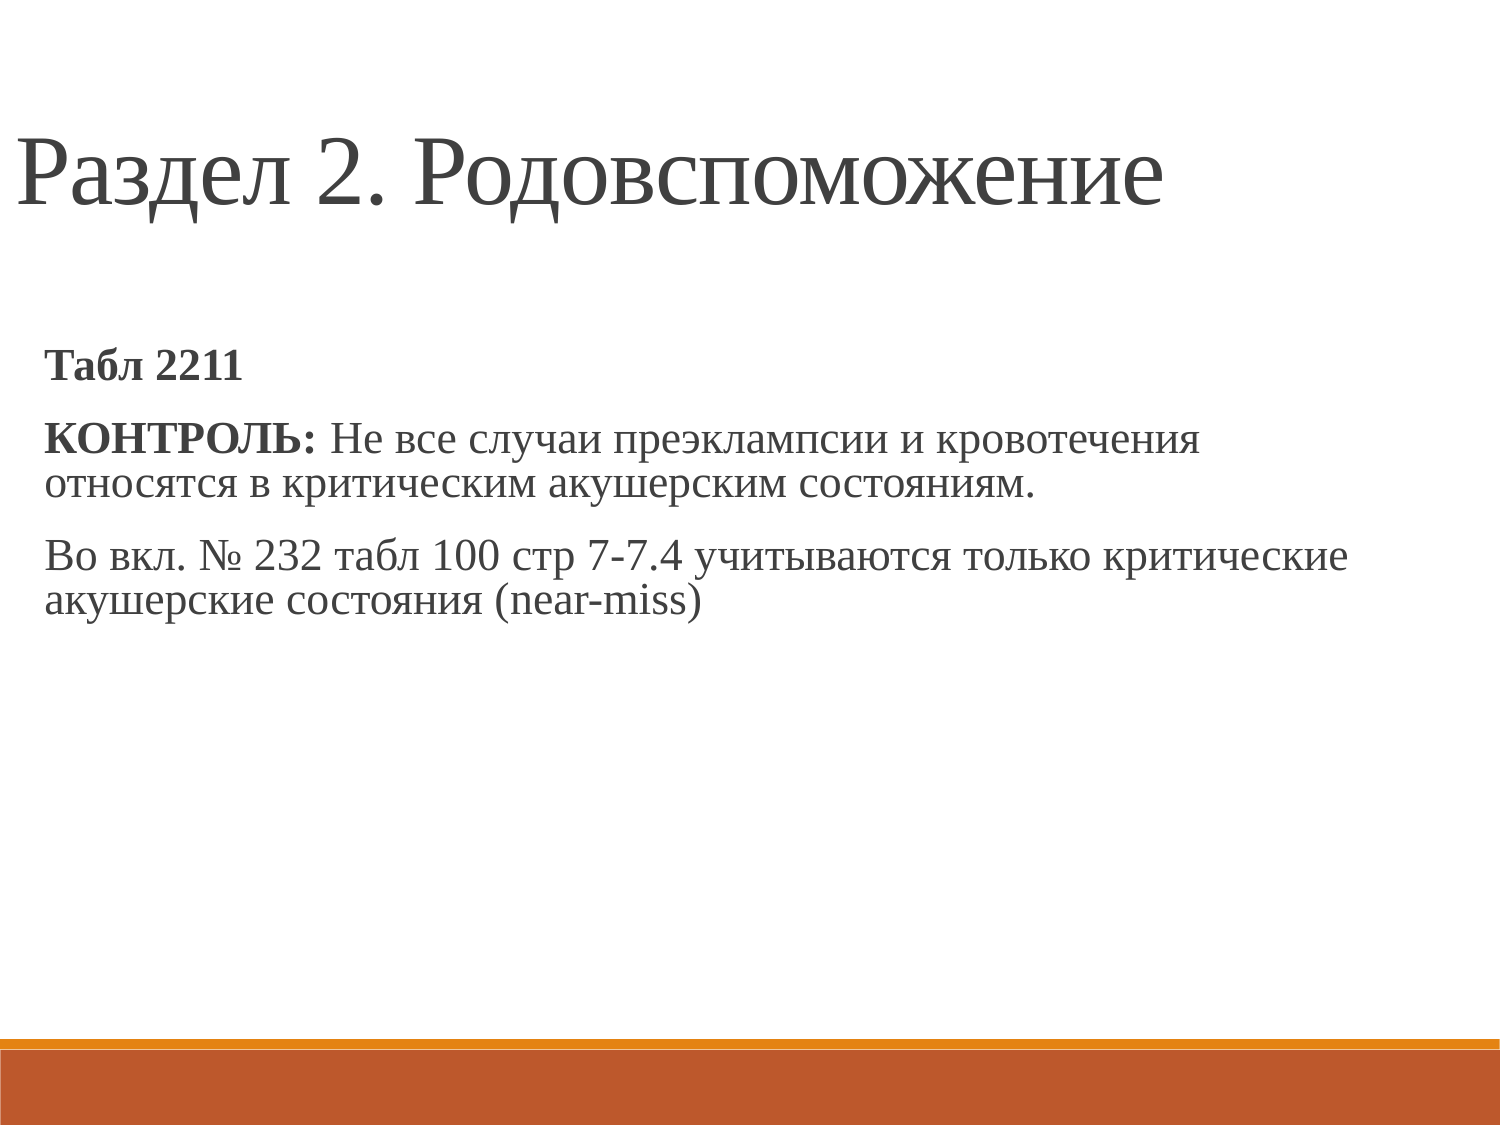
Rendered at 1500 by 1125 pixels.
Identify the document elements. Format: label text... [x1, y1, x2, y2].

list Табл 2211 КОНТРОЛЬ: Не все случаи преэклампсии и кровотечения относятся в критическим акушерским состояниям. Во вкл. № 232 табл 100 стр 7-7.4 учитываются только критические акушерские состояния (near-miss) [29, 338, 1380, 752]
title Раздел 2. Родовспоможение [0, 45, 1350, 233]
